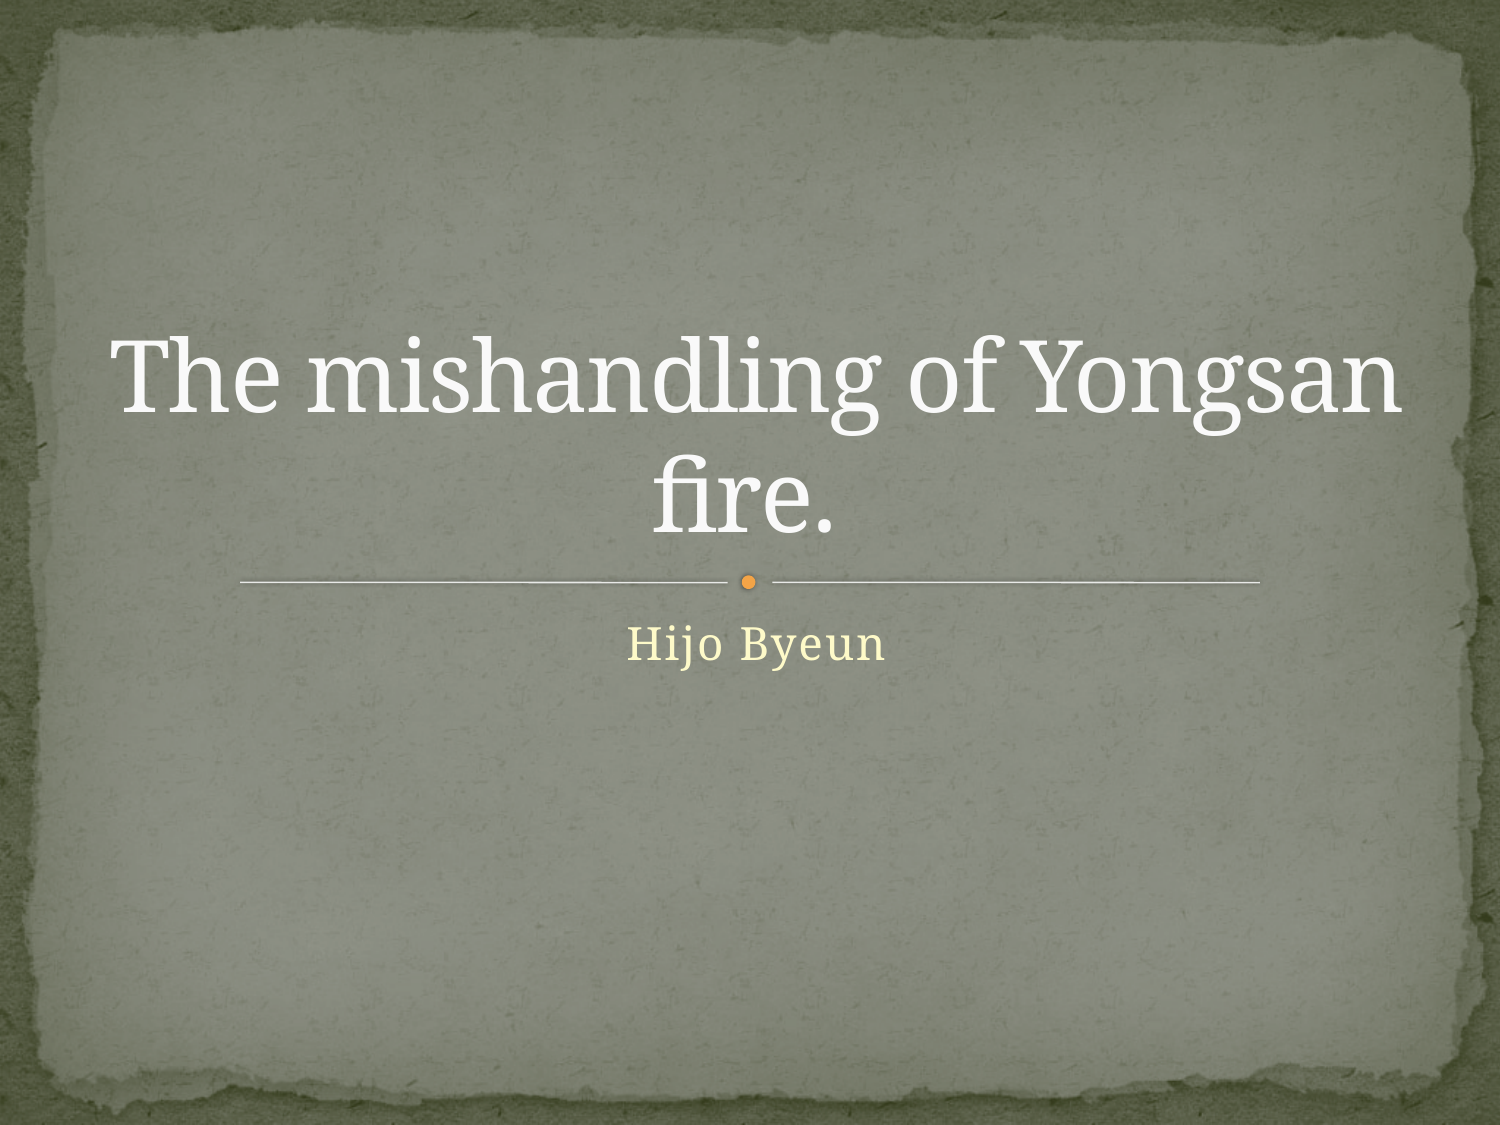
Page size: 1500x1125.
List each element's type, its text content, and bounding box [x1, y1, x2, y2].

title The mishandling of Yongsan fire. [74, 235, 1438, 561]
subtitle Hijo Byeun [75, 606, 1438, 795]
